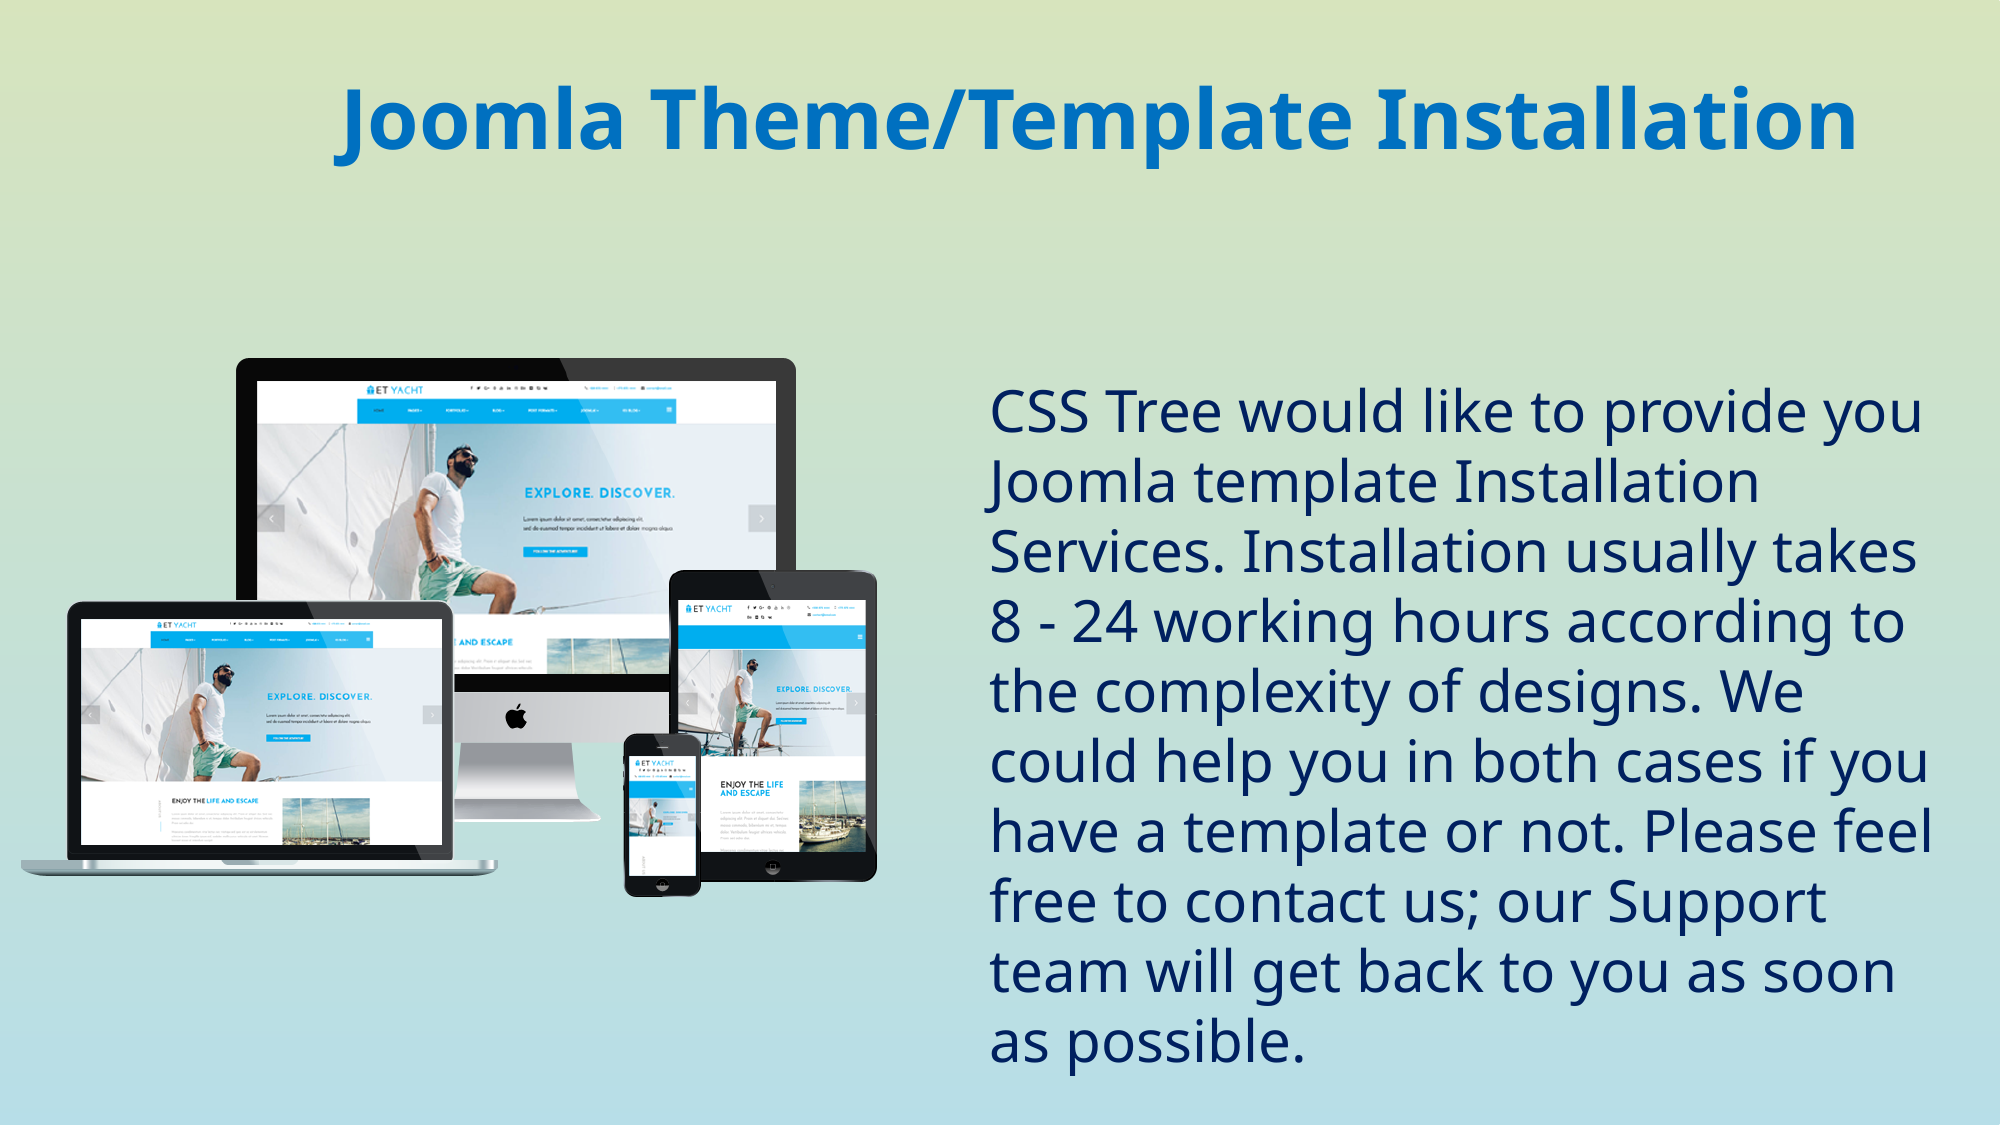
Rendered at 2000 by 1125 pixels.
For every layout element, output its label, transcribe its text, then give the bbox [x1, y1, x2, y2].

text_box CSS Tree would like to provide you Joomla template Installation Services. Installation usually takes 8 - 24 working hours according to the complexity of designs. We could help you in both cases if you have a template or not. Please feel free to contact us; our Support team will get back to you as soon as possible. [974, 367, 1975, 1082]
text_box Joomla Theme/Template Installation [325, 58, 1877, 174]
picture [0, 262, 951, 982]
